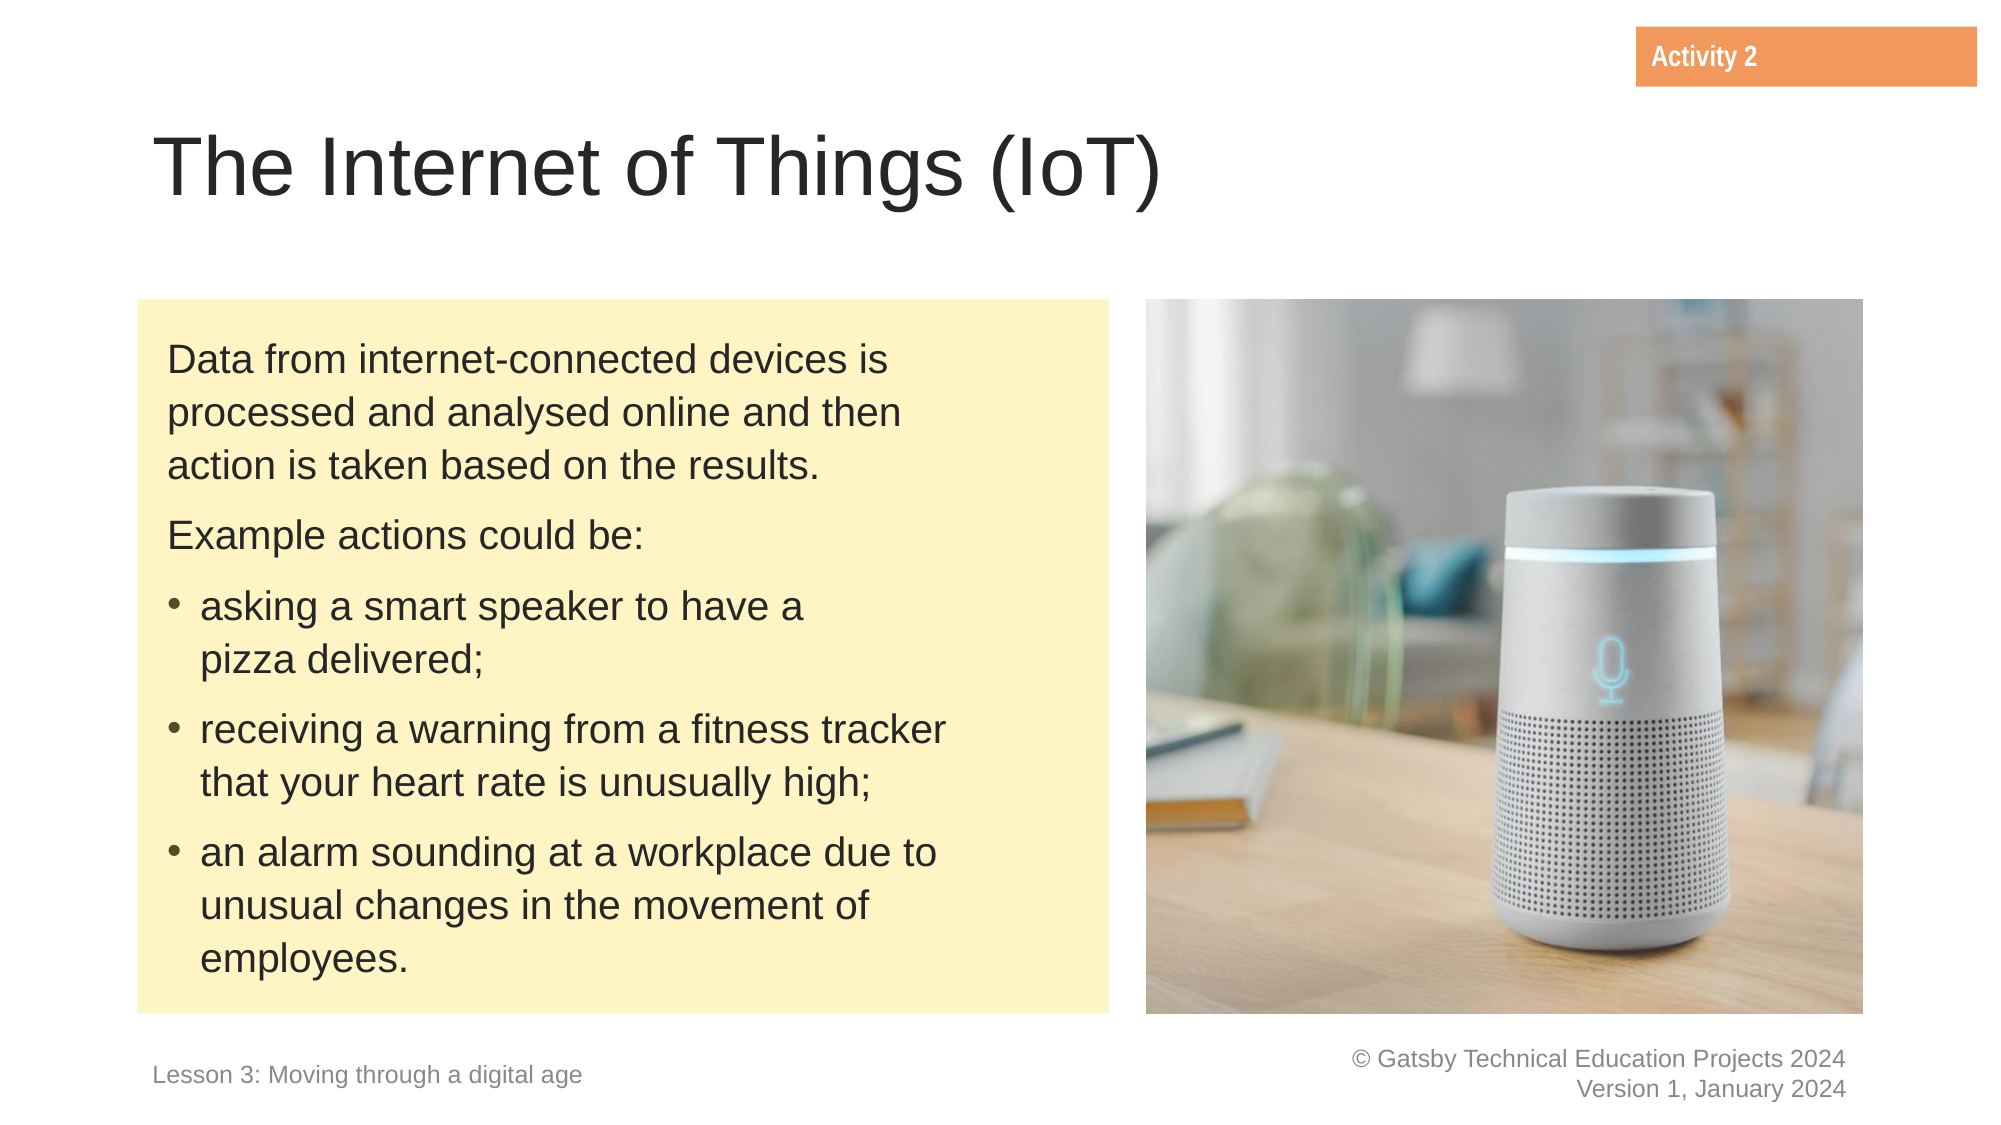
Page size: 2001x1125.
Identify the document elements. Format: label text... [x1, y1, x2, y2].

list Data from internet-connected devices is processed and analysed online and then action is taken based on the results. Example actions could be: asking a smart speaker to have a pizza delivered; receiving a warning from a fitness tracker that your heart rate is unusually high; an alarm sounding at a workplace due to unusual changes in the movement of employees. [137, 299, 1109, 1014]
title The Internet of Things (IoT) [137, 59, 1863, 278]
picture [1146, 299, 1863, 1014]
list Lesson 3: Moving through a digital age [137, 1042, 829, 1103]
list Activity 2 [1636, 26, 1978, 87]
